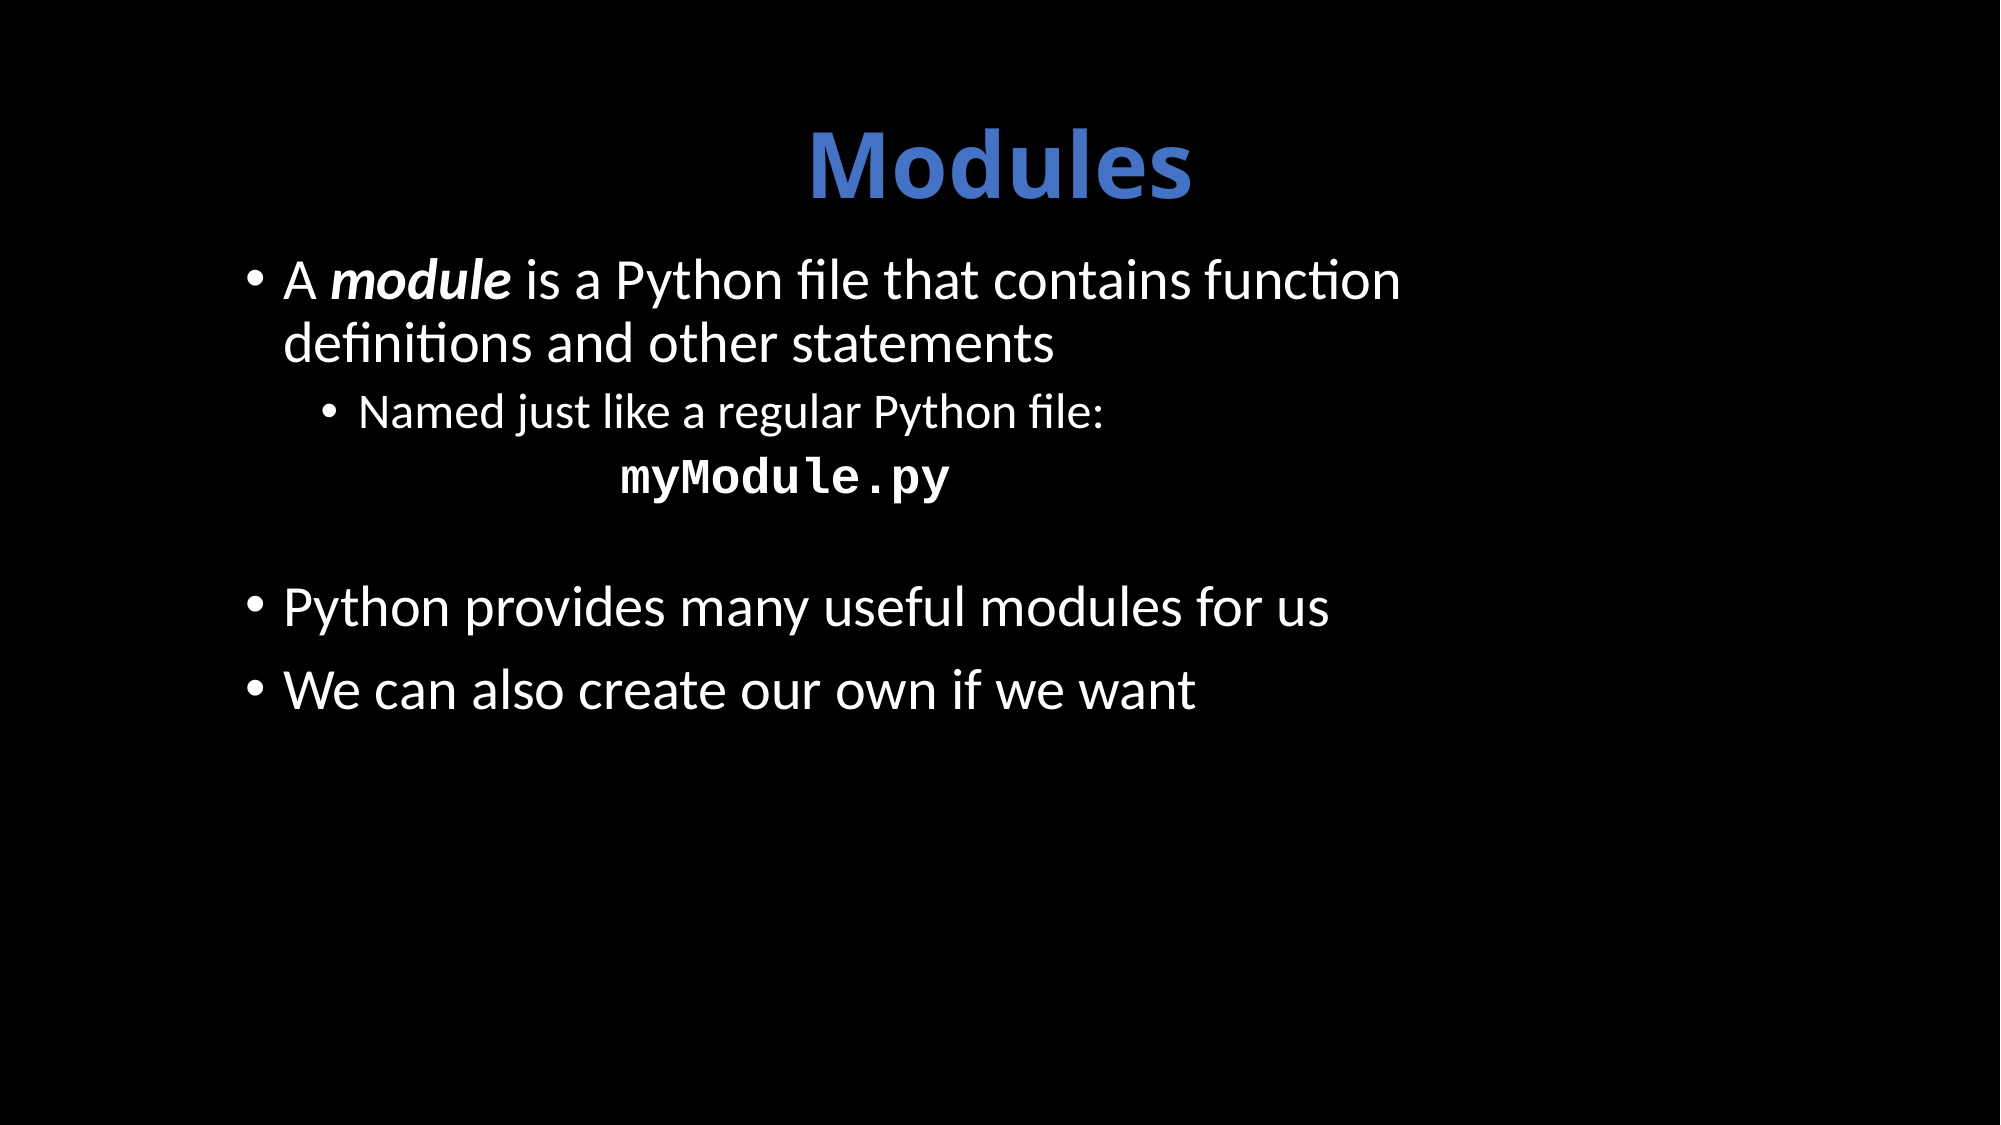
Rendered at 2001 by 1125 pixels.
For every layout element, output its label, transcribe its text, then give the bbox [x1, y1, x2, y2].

title Modules [137, 59, 1863, 278]
text_box A module is a Python file that contains function definitions and other statements Named just like a regular Python file: myModule.py Python provides many useful modules for us We can also create our own if we want [230, 242, 1642, 1066]
